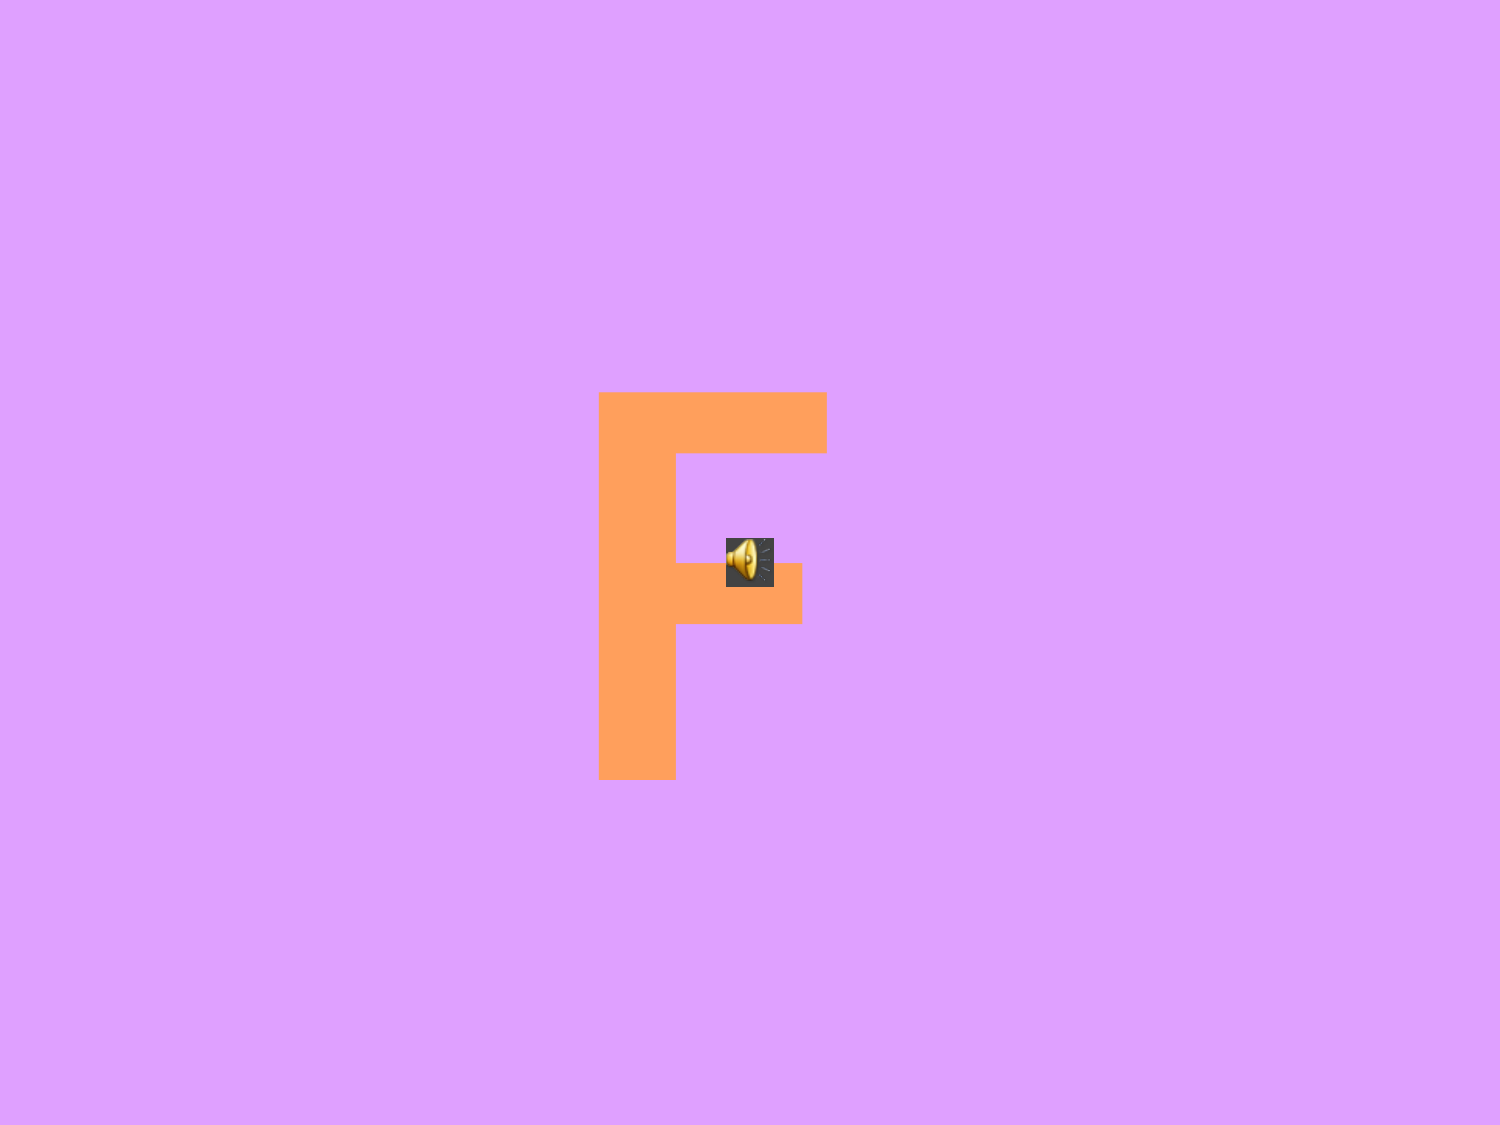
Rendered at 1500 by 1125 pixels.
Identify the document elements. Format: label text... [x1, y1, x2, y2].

picture [724, 537, 776, 588]
text_box F [552, 174, 857, 908]
